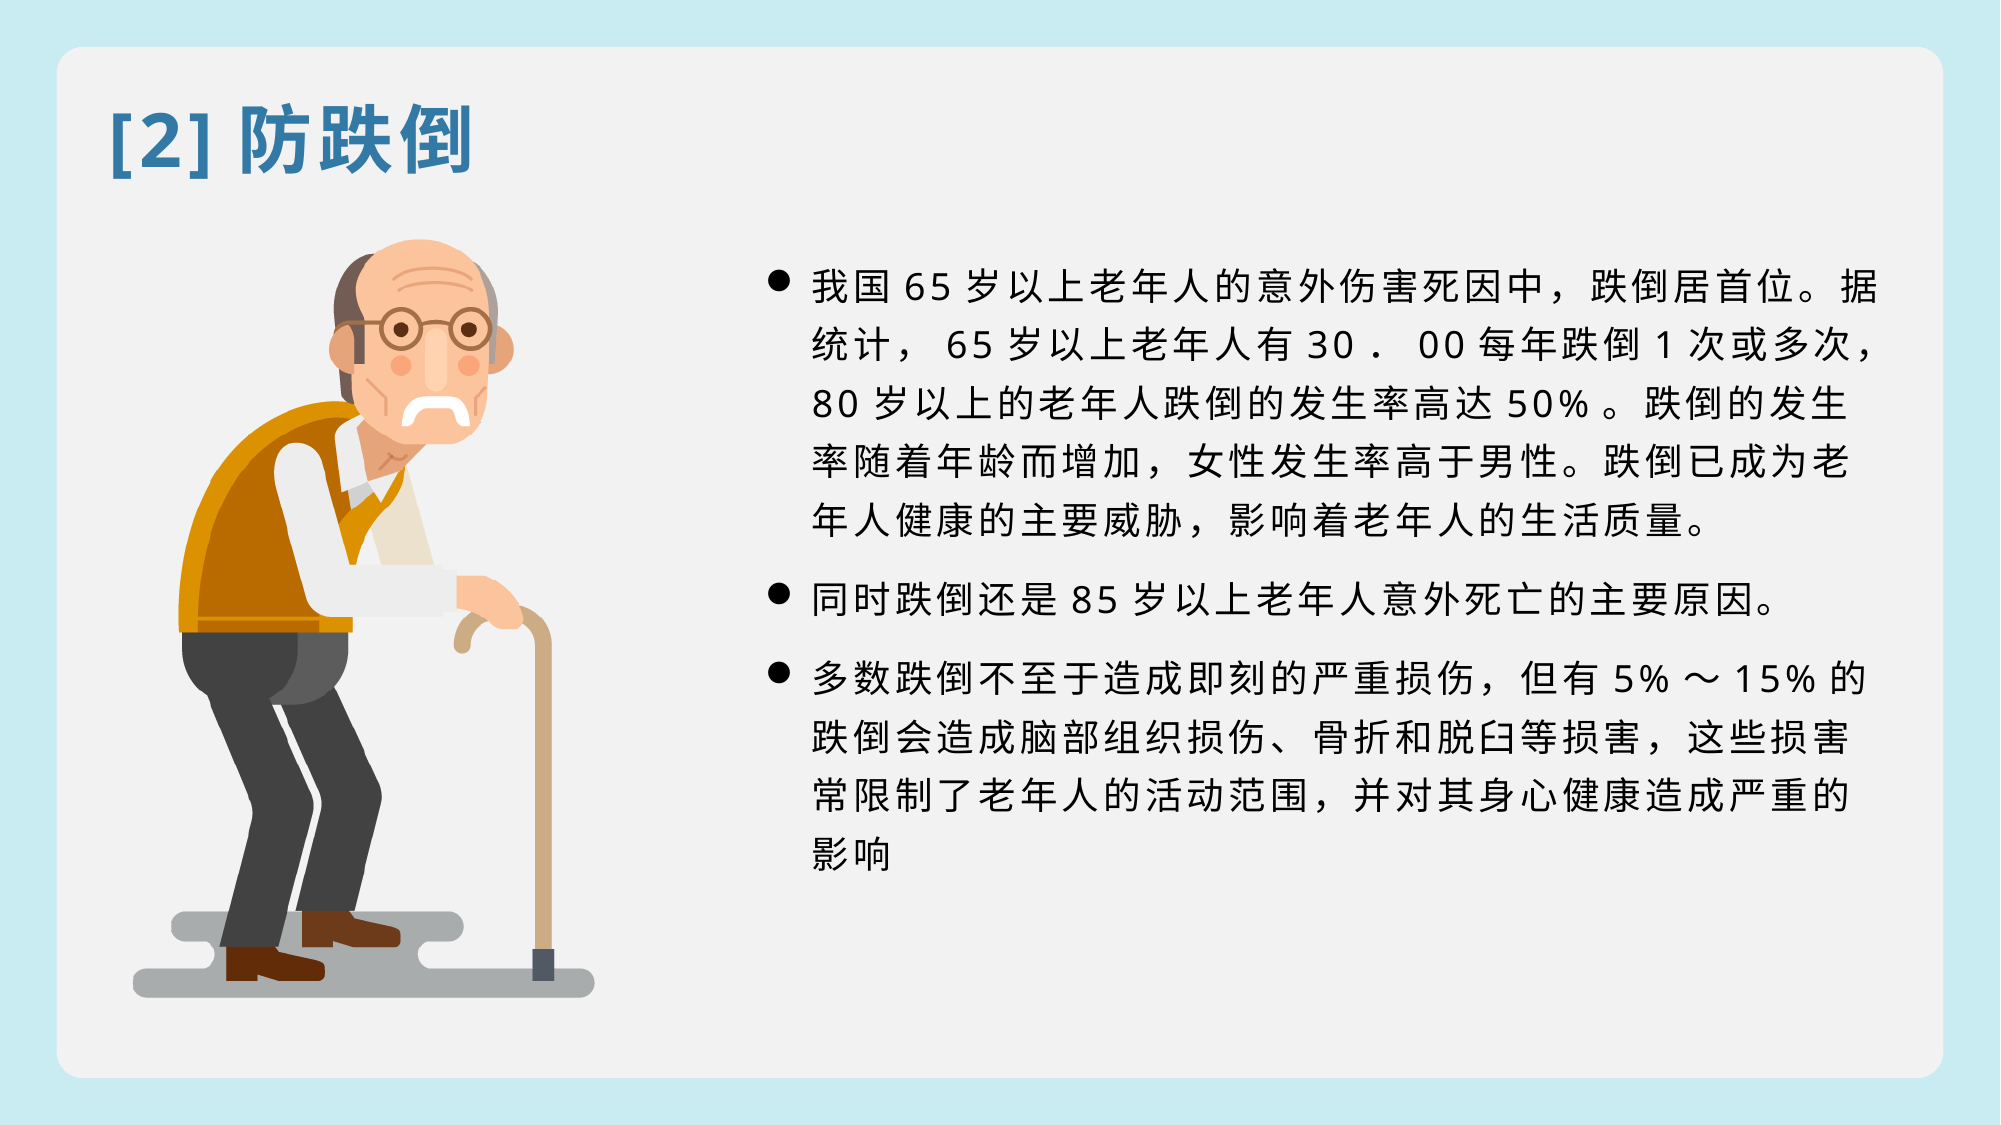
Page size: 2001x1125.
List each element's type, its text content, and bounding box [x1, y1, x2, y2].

text_box [54, 44, 1946, 1081]
text_box [2]防跌倒 [93, 59, 1475, 215]
text_box 我国65岁以上老年人的意外伤害死因中，跌倒居首位。据统计，65岁以上老年人有30．00每年跌倒1次或多次，80岁以上的老年人跌倒的发生率高达50%。跌倒的发生率随着年龄而增加，女性发生率高于男性。跌倒已成为老年人健康的主要威胁，影响着老年人的生活质量。 同时跌倒还是85岁以上老年人意外死亡的主要原因。 多数跌倒不至于造成即刻的严重损伤，但有5%～15%的跌倒会造成脑部组织损伤、骨折和脱臼等损害，这些损害常限制了老年人的活动范围，并对其身心健康造成严重的影响 [750, 208, 1900, 917]
picture [56, 213, 673, 1021]
